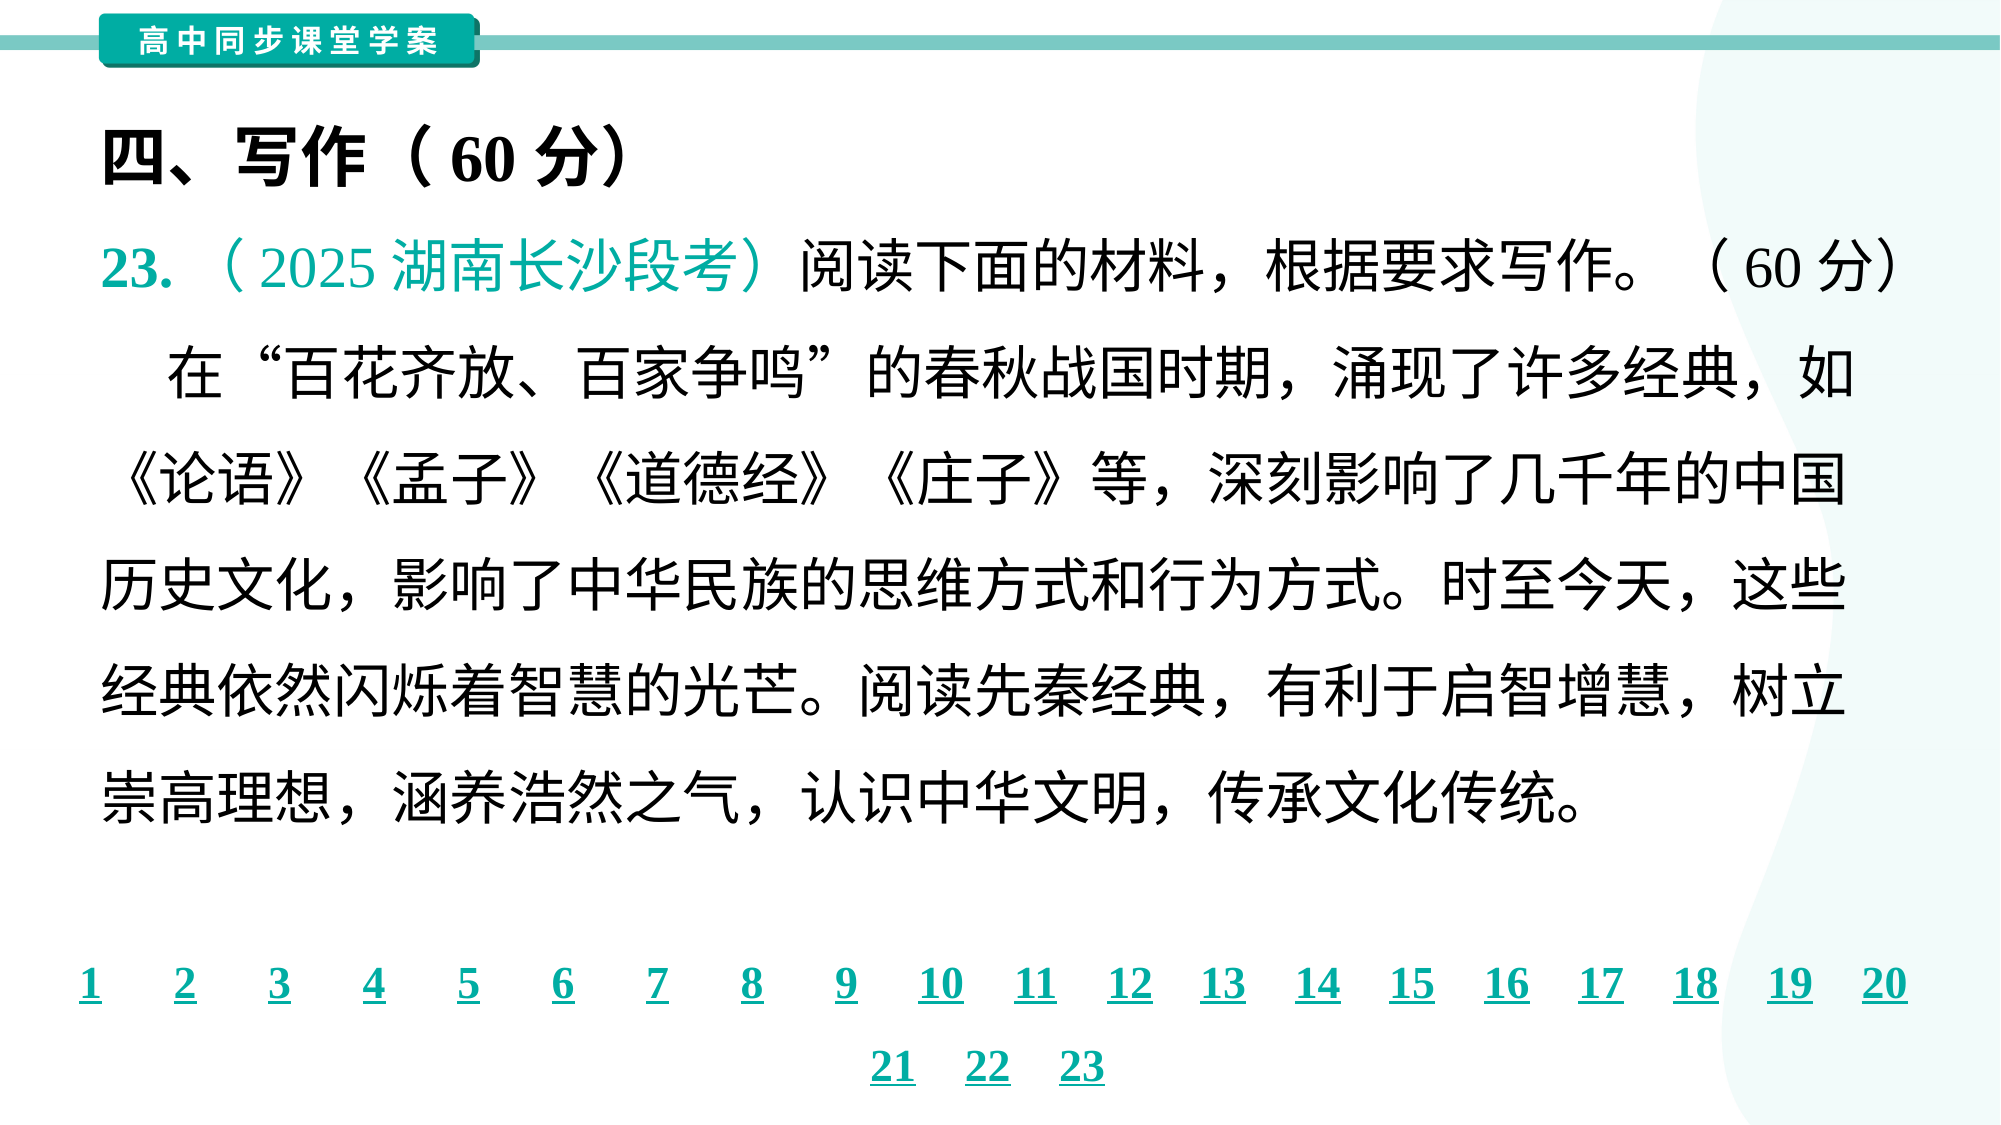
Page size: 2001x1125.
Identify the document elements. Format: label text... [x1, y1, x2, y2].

picture [0, 0, 2000, 1125]
text_box 23.（2025湖南长沙段考）阅读下面的材料，根据要求写作。（60分） 在“百花齐放、百家争鸣”的春秋战国时期，涌现了许多经典，如 《论语》《孟子》《道德经》《庄子》等，深刻影响了几千年的中国 历史文化，影响了中华民族的思维方式和行为方式。时至今天，这些 经典依然闪烁着智慧的光芒。阅读先秦经典，有利于启智增慧，树立 崇高理想，涵养浩然之气，认识中华文明，传承文化传统。 [100, 193, 1899, 831]
text_box 四、写作（60分） [100, 76, 1899, 193]
